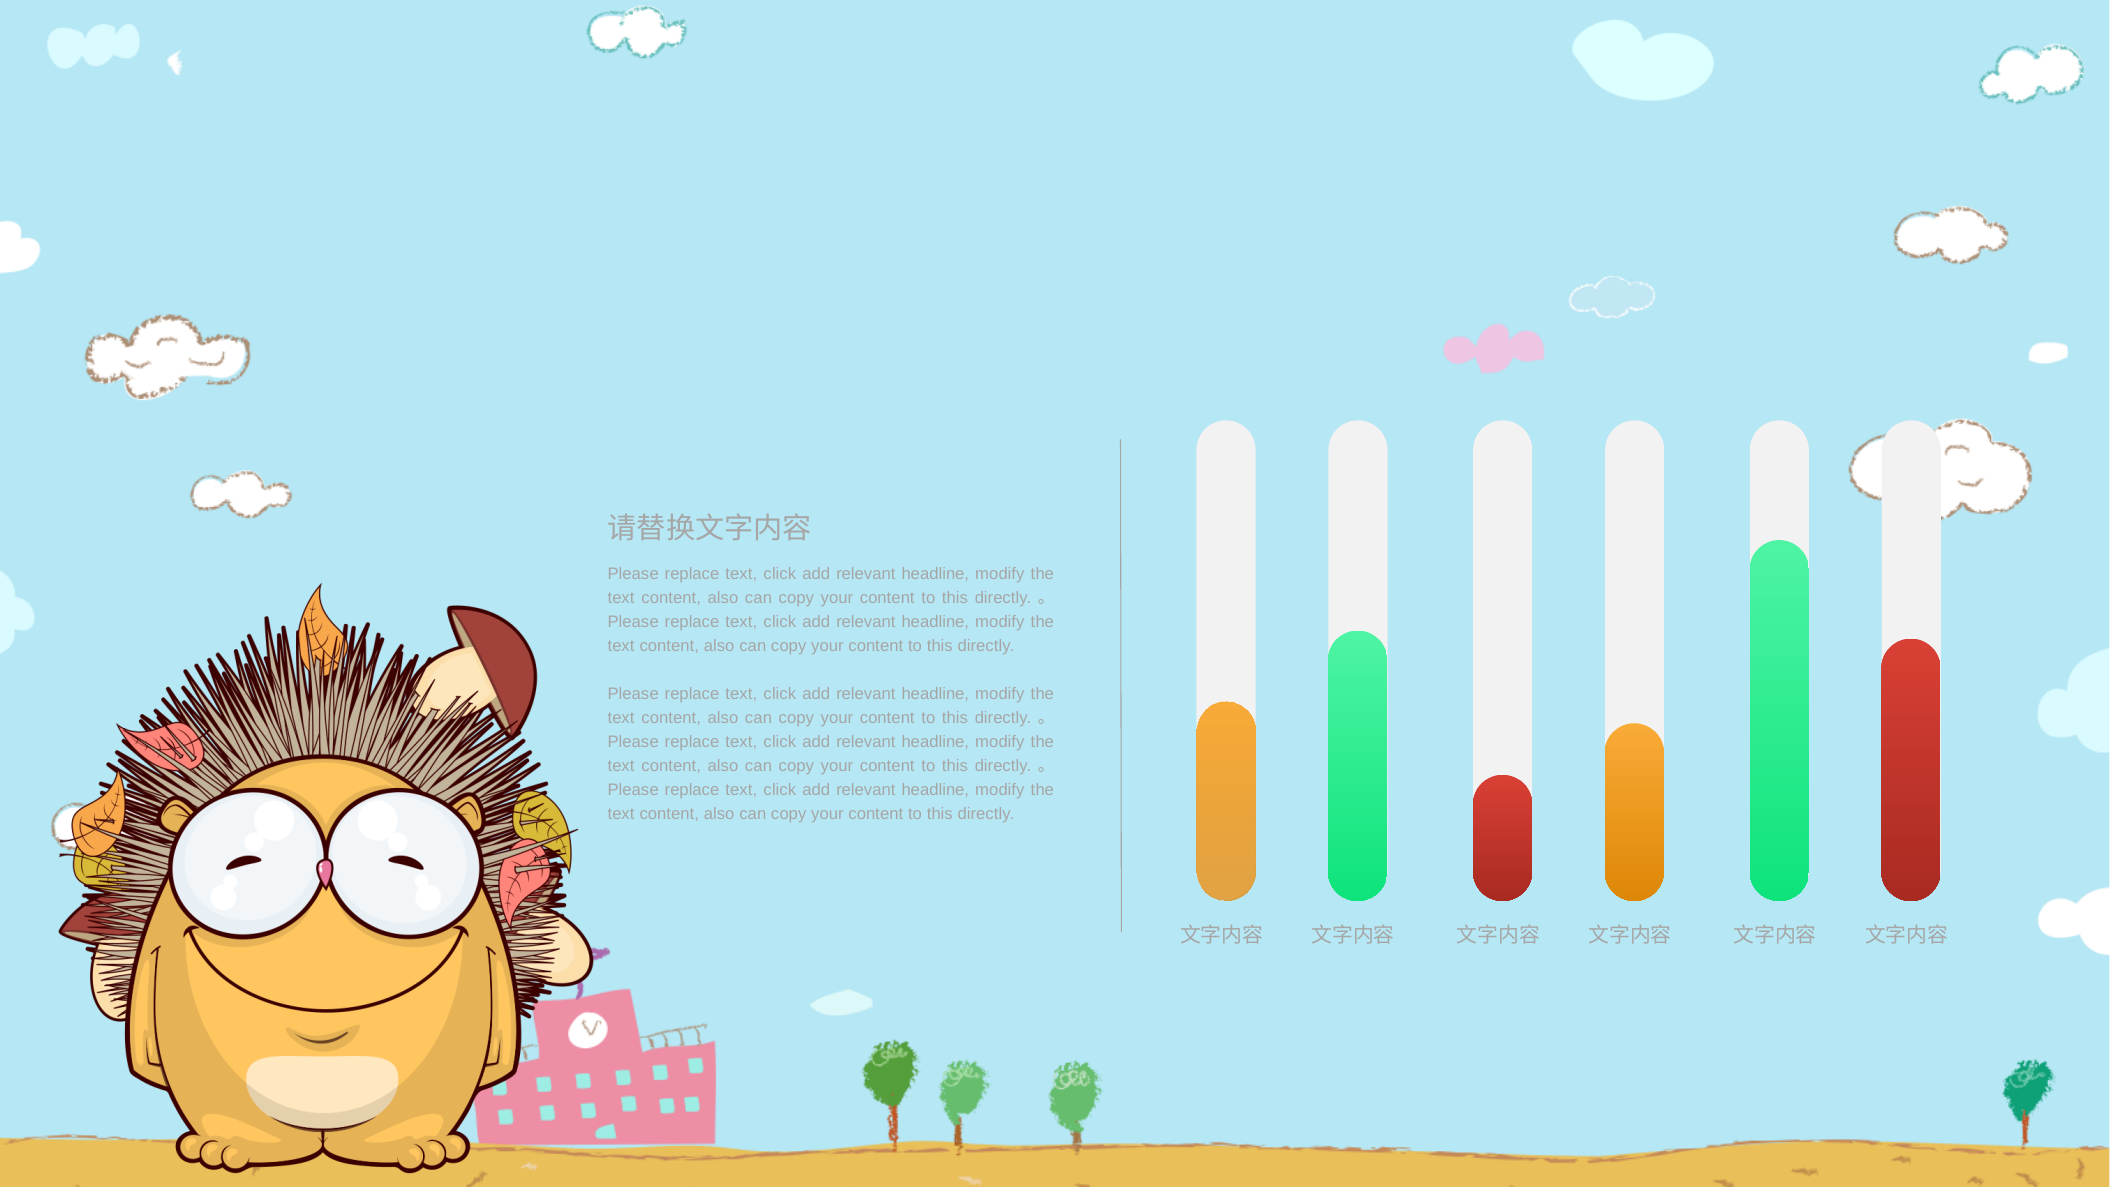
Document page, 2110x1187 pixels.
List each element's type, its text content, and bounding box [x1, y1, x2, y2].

text_box 文字内容 [1149, 916, 1280, 947]
text_box 文字内容 [1557, 916, 1702, 947]
text_box 文字内容 [1834, 916, 1980, 947]
text_box 文字内容 [1702, 916, 1834, 947]
text_box 文字内容 [1425, 916, 1557, 947]
text_box Please replace text, click add relevant headline, modify the text content, also can copy your content to this directly.。 Please replace text, click add relevant headline, modify the text content, also can copy your content to this directly. Please replace text, click add relevant headline, modify the text content, also can copy your content to this directly.。 Please replace text, click add relevant headline, modify the text content, also can copy your content to this directly.。 Please replace text, click add relevant headline, modify the text content, also can copy your content to this directly. [607, 559, 1055, 823]
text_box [1196, 420, 1941, 900]
picture [0, 0, 2110, 1187]
text_box 文字内容 [1280, 916, 1425, 947]
text_box 请替换文字内容 [607, 502, 916, 545]
